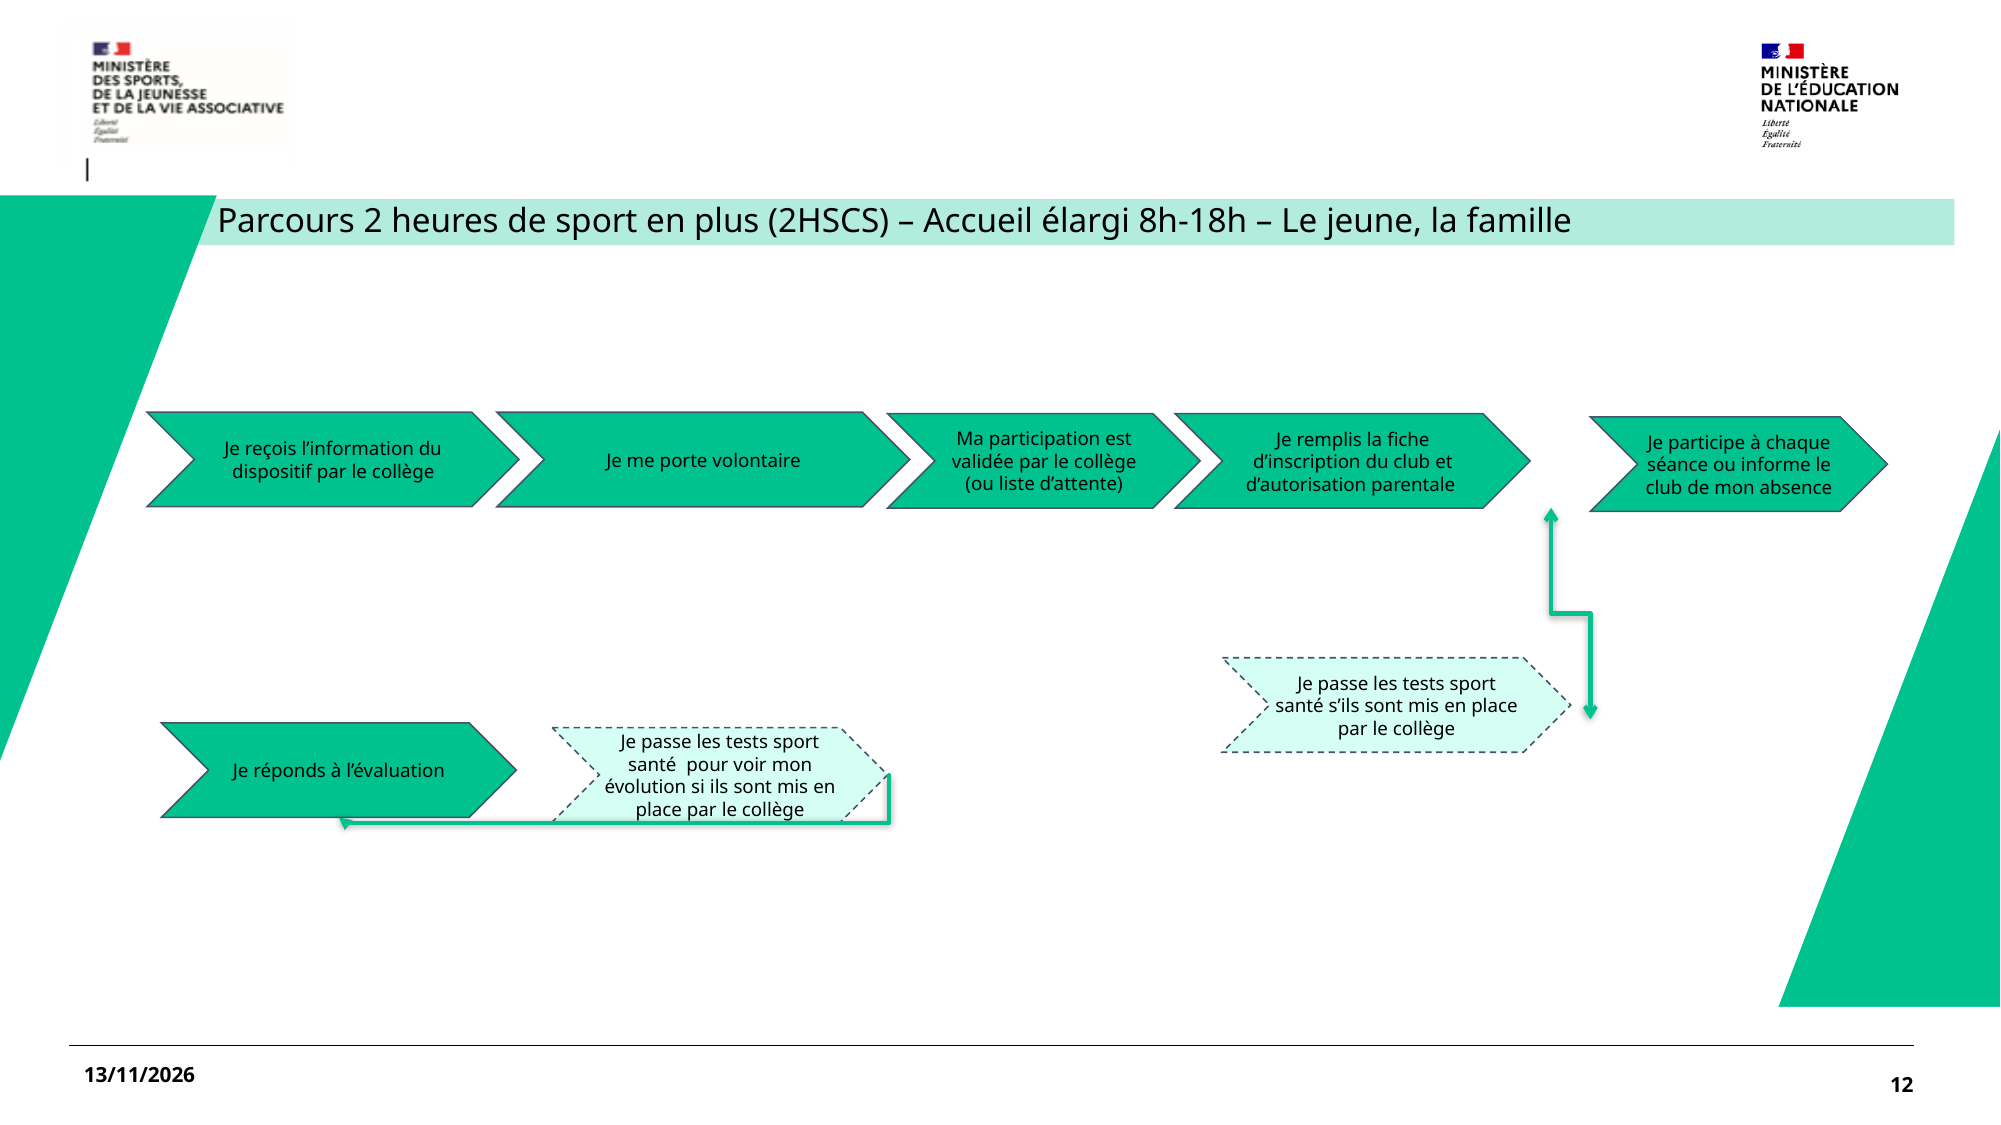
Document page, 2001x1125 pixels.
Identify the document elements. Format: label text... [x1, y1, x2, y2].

text_box Je réponds à l’évaluation [161, 722, 517, 818]
text_box Je remplis la fiche d’inscription du club et d’autorisation parentale [1175, 413, 1531, 509]
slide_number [69, 1046, 519, 1107]
slide_number 12 [1618, 1046, 1914, 1125]
picture [62, 20, 297, 183]
text_box Ma participation est validée par le collège (ou liste d’attente) [887, 413, 1201, 509]
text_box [314, 774, 888, 818]
text_box Parcours 2 heures de sport en plus (2HSCS) – Accueil élargi 8h-18h – Le jeune, la famille [185, 199, 1955, 246]
text_box Je me porte volontaire [496, 412, 910, 507]
text_box Je passe les tests sport santé pour voir mon évolution si ils sont mis en place par le collège [552, 727, 886, 773]
text_box Je participe à chaque séance ou informe le club de mon absence [1590, 416, 1888, 512]
text_box Je passe les tests sport santé s’ils sont mis en place par le collège [1222, 657, 1571, 753]
text_box Je reçois l’information du dispositif par le collège [147, 412, 520, 507]
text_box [1464, 593, 1677, 634]
picture [1743, 34, 1914, 157]
